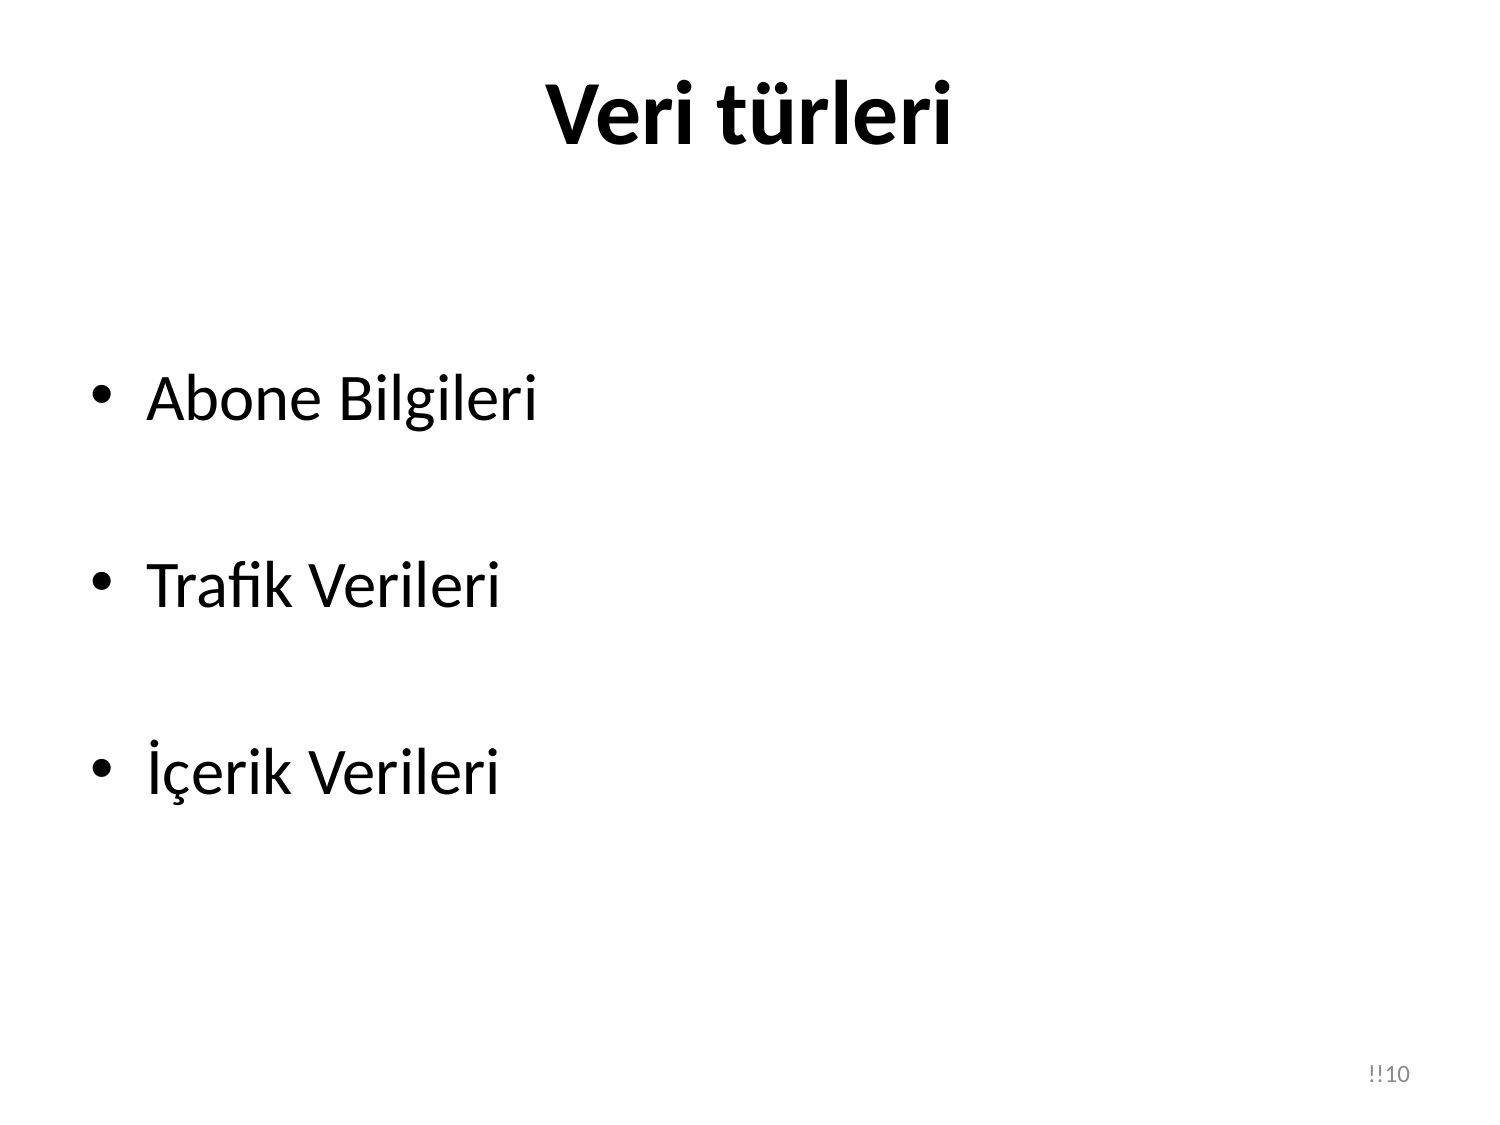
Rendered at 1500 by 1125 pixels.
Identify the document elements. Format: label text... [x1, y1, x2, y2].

title Veri türleri [75, 45, 1425, 233]
list Abone Bilgileri Trafik Verileri İçerik Verileri [75, 252, 1425, 954]
slide_number !!10 [1074, 1042, 1425, 1103]
